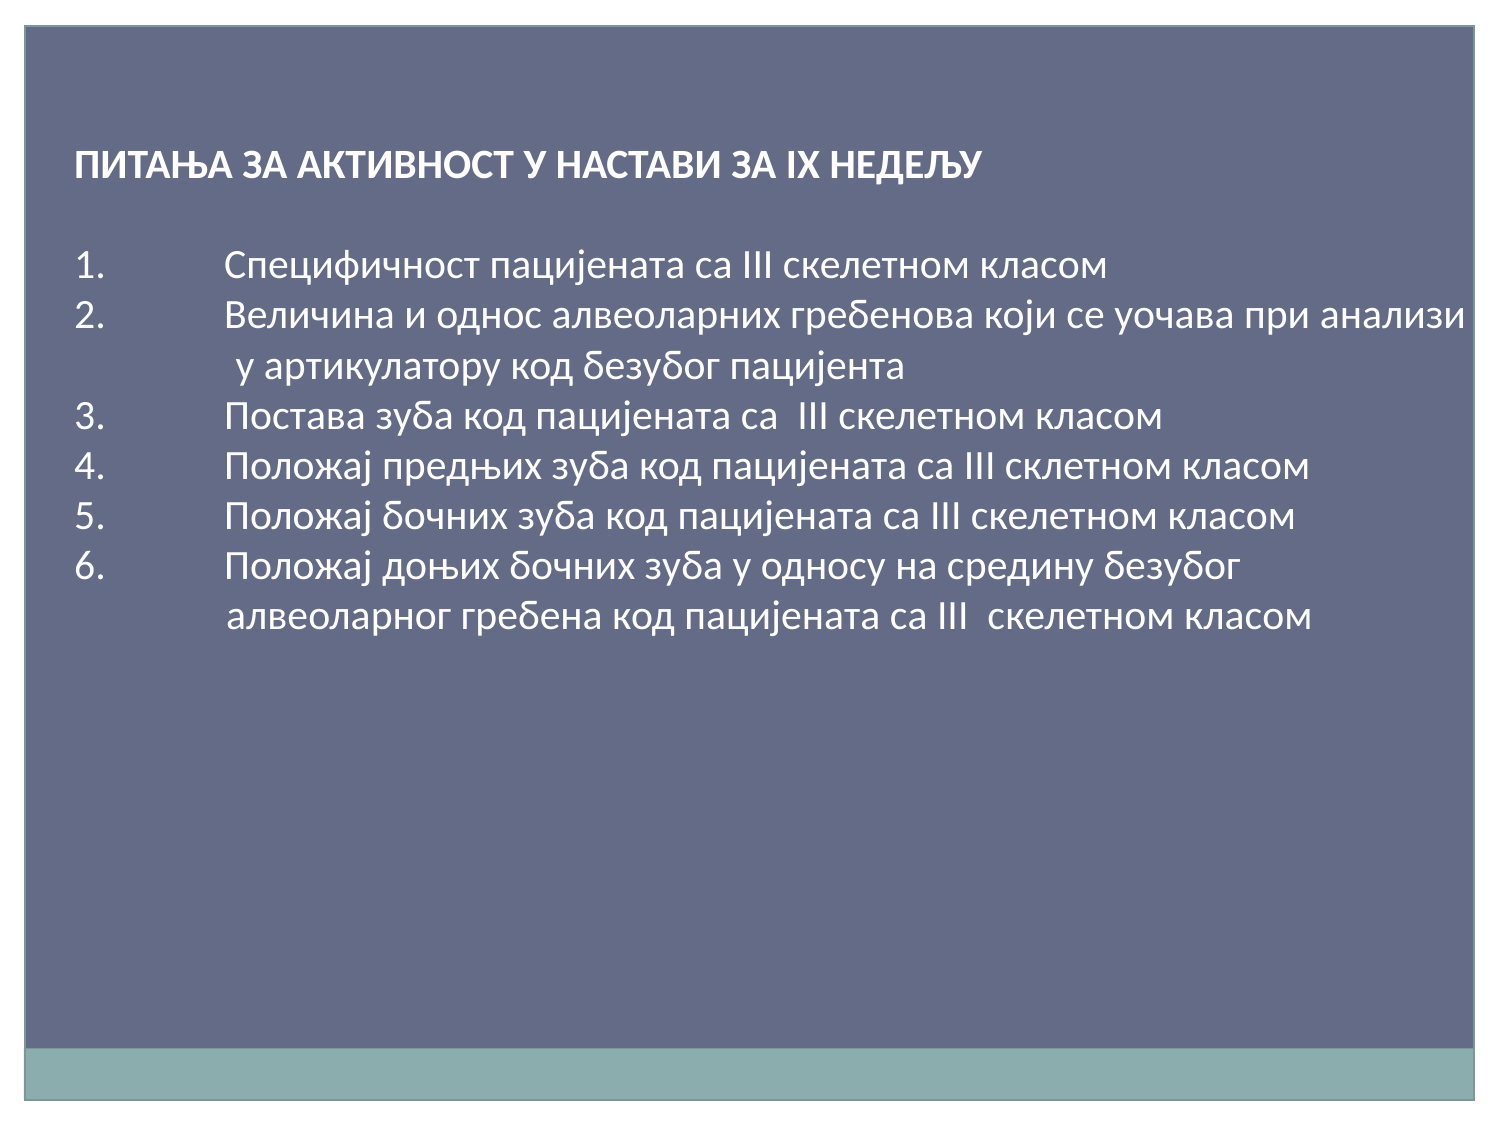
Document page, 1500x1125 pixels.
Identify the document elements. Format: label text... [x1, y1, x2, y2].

text_box ПИТАЊА ЗА АКТИВНОСТ У НАСТАВИ ЗА IX НЕДЕЉУ 1. Специфичност пацијената са III скелетном класом 2. Величина и однос алвеоларних гребенова који се уочава при анализи у артикулатору код безубог пацијента 3. Постава зуба код пацијената са III скелетном класом 4. Положај предњих зуба код пацијената са III склетном класом 5. Положај бочних зуба код пацијената са III скелетном класом 6. Положај доњих бочних зуба у односу на средину безубог алвеоларног гребена код пацијената са III скелетном класом [59, 129, 1492, 645]
